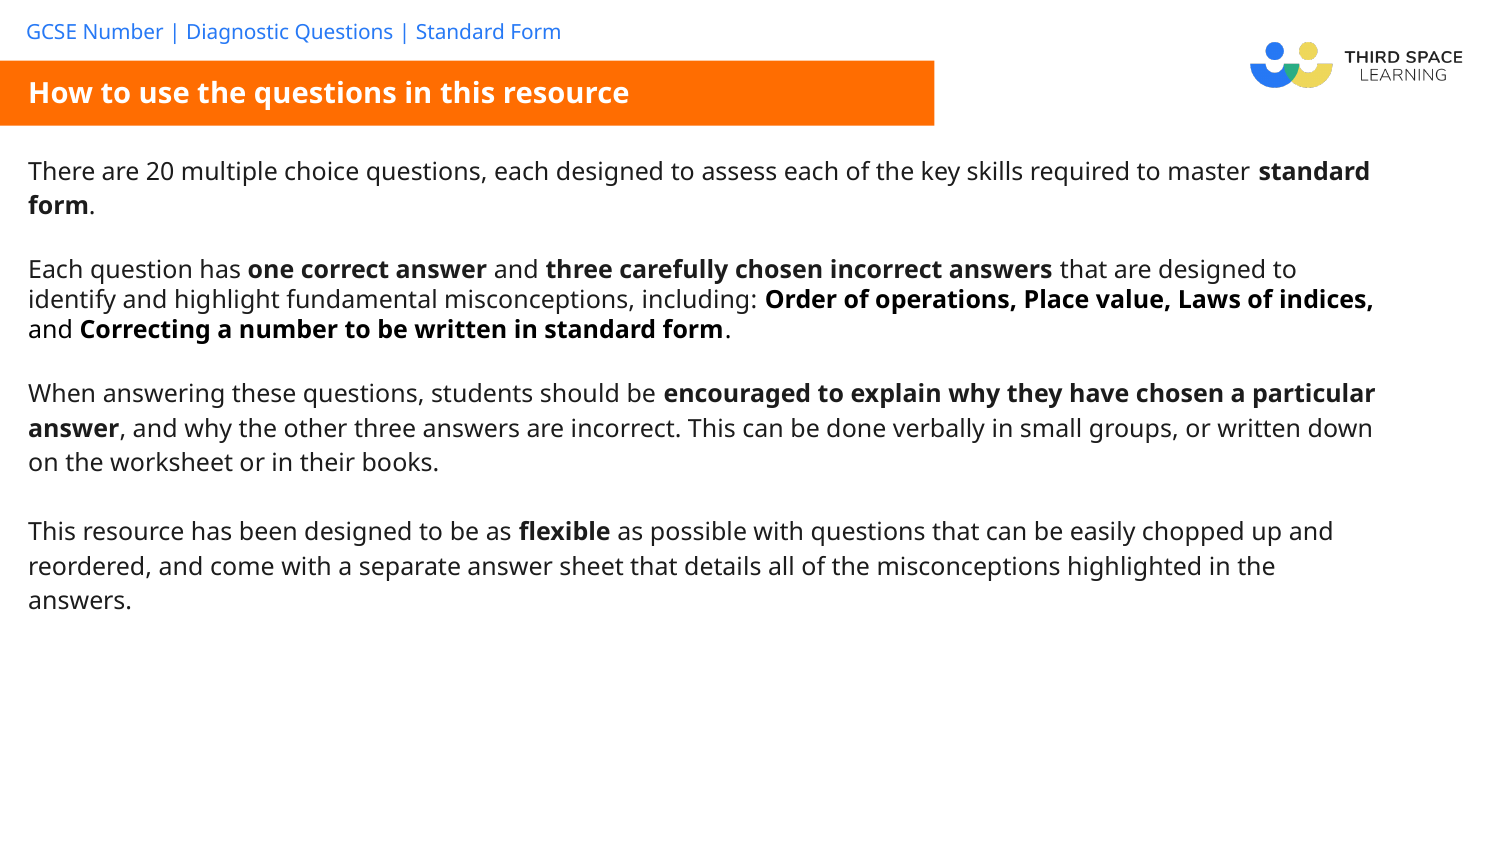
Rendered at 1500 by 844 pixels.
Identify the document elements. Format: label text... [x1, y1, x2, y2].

text_box How to use the questions in this resource [13, 59, 658, 125]
picture [1250, 33, 1465, 99]
text_box There are 20 multiple choice questions, each designed to assess each of the key skills required to master standard form. Each question has one correct answer and three carefully chosen incorrect answers that are designed to identify and highlight fundamental misconceptions, including: Order of operations, Place value, Laws of indices, and Correcting a number to be written in standard form. When answering these questions, students should be encouraged to explain why they have chosen a particular answer, and why the other three answers are incorrect. This can be done verbally in small groups, or written down on the worksheet or in their books. This resource has been designed to be as flexible as possible with questions that can be easily chopped up and reordered, and come with a separate answer sheet that details all of the misconceptions highlighted in the answers. [13, 164, 1403, 695]
